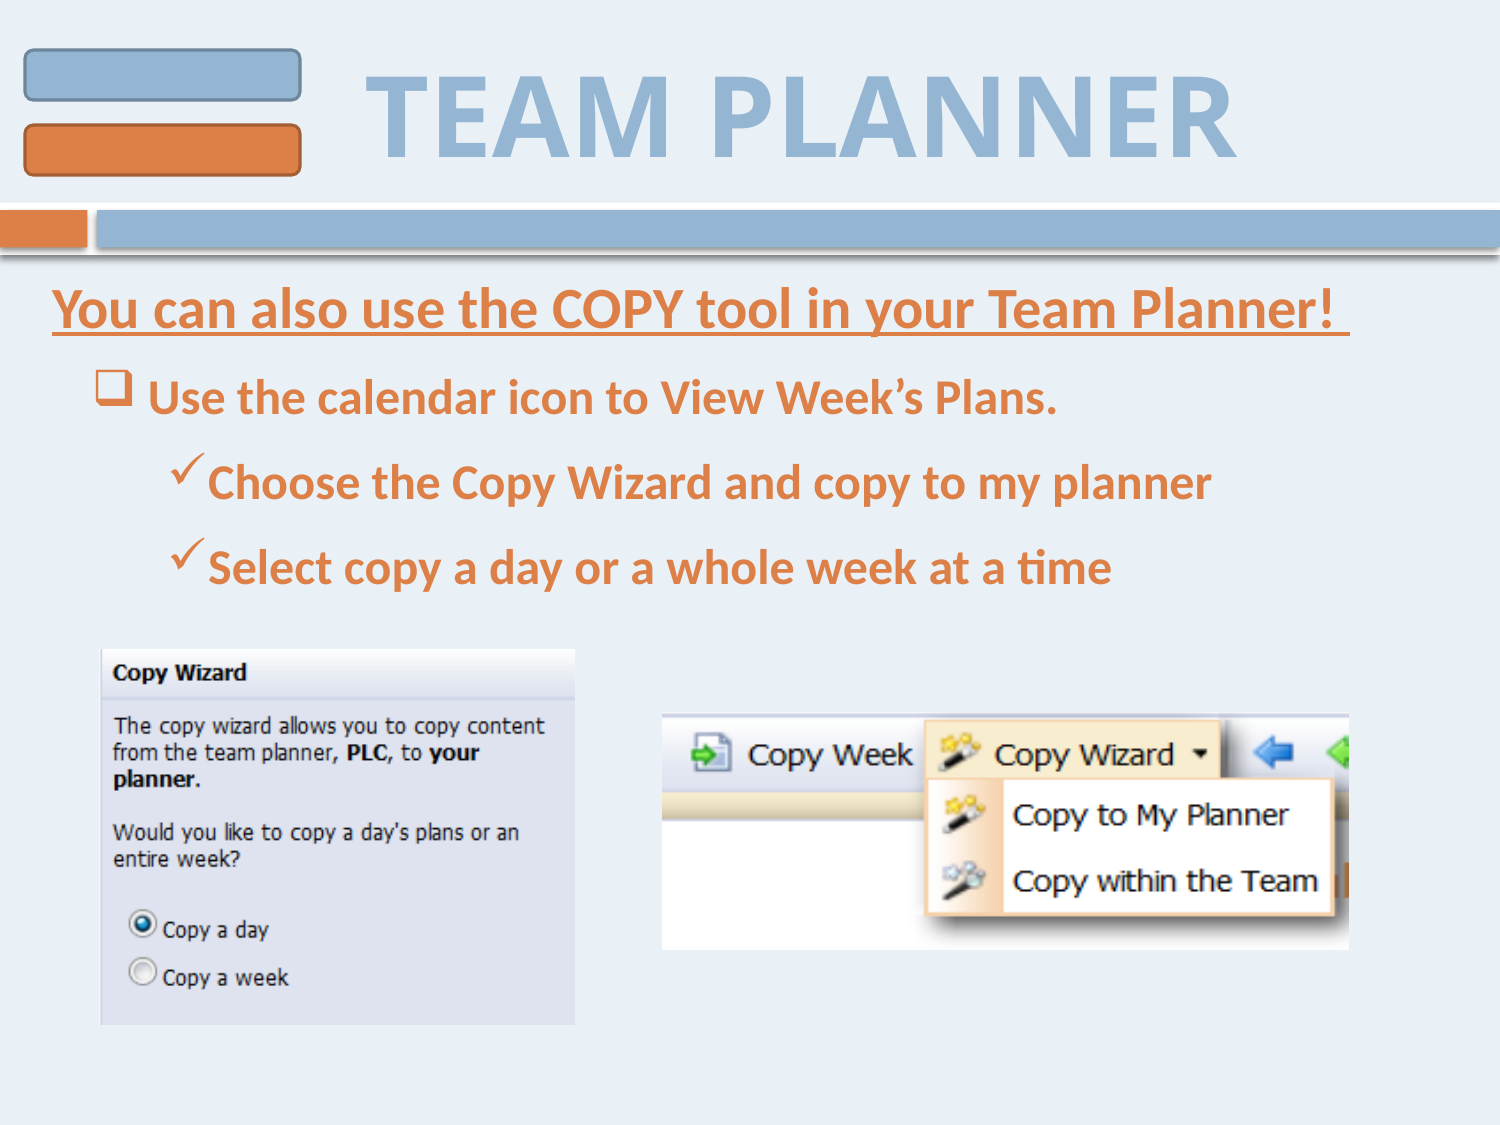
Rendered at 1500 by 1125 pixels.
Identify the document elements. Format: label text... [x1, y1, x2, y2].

picture [99, 649, 576, 1025]
text_box [23, 123, 302, 177]
text_box [23, 48, 302, 102]
text_box You can also use the COPY tool in your Team Planner! Use the calendar icon to View Week’s Plans. Choose the Copy Wizard and copy to my planner Select copy a day or a whole week at a time [37, 262, 1475, 688]
picture [662, 712, 1349, 951]
text_box TEAM PLANNER [350, 12, 1500, 213]
